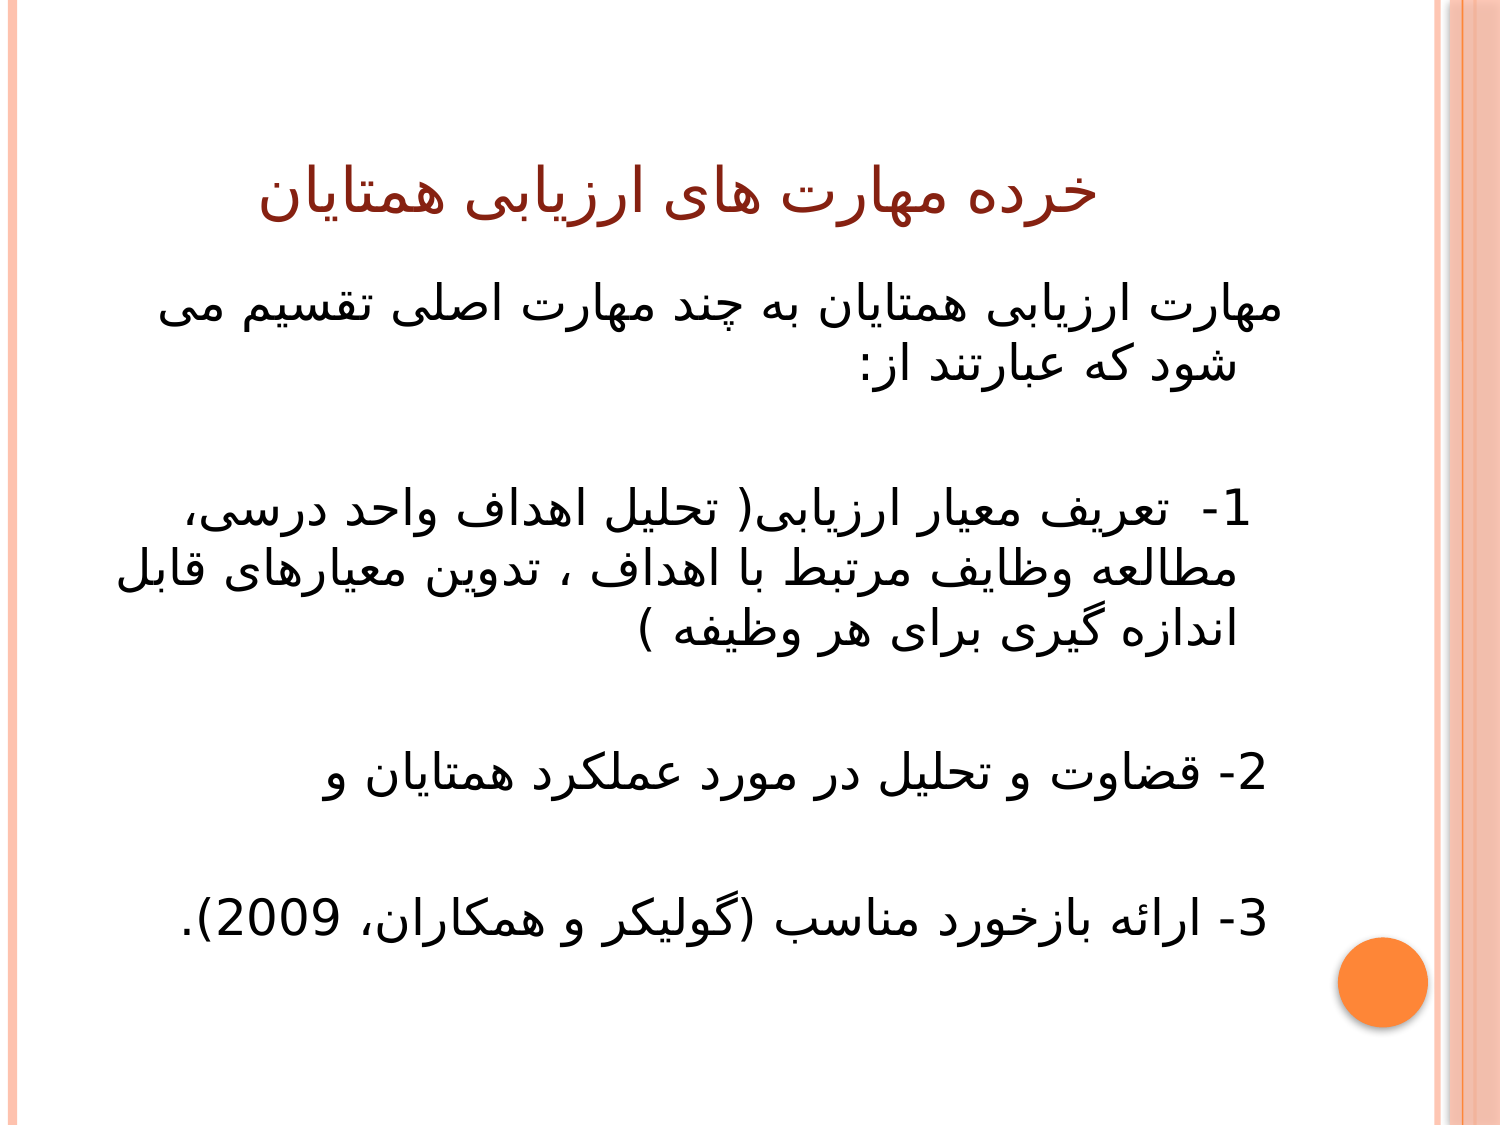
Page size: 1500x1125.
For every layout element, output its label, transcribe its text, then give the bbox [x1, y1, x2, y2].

title خرده مهارت های ارزیابی همتایان [75, 45, 1300, 233]
list مهارت ارزیابی همتایان به چند مهارت اصلی تقسیم می شود که عبارتند از: 1- تعریف معیار ارزیابی( تحلیل اهداف واحد درسی، مطالعه وظایف مرتبط با اهداف ، تدوین معیارهای قابل اندازه گیری برای هر وظیفه ) 2- قضاوت و تحلیل در مورد عملکرد همتایان و 3- ارائه بازخورد مناسب (گولیکر و همکاران، 2009). [75, 262, 1300, 1062]
